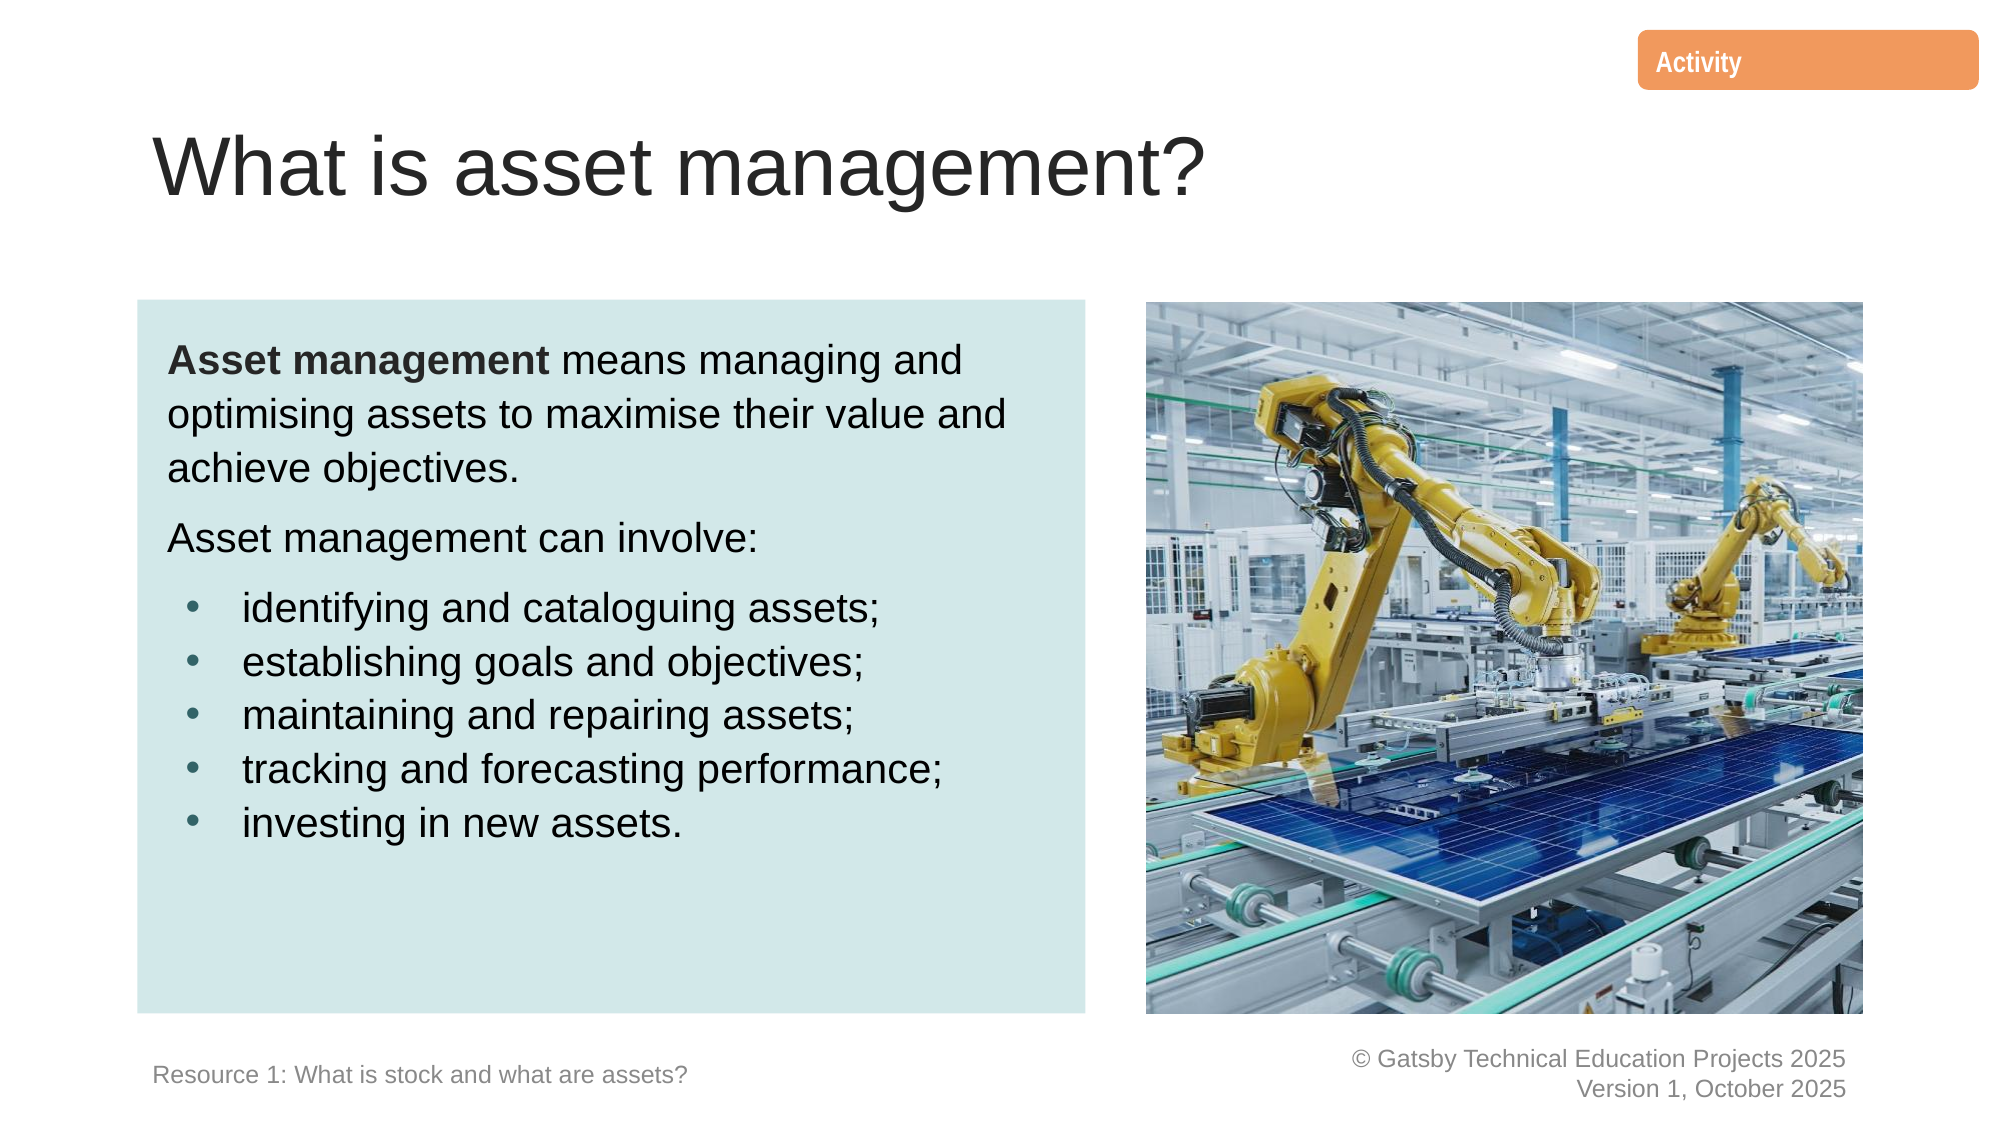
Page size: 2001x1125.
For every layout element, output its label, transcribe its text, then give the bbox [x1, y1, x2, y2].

list Resource 1: What is stock and what are assets? [137, 1042, 829, 1103]
text_box Activity [1637, 29, 1979, 90]
title What is asset management? [137, 59, 1863, 278]
list Asset management means managing and optimising assets to maximise their value and achieve objectives. Asset management can involve: identifying and cataloguing assets; establishing goals and objectives; maintaining and repairing assets; tracking and forecasting performance; investing in new assets. [137, 299, 1086, 1014]
picture [1146, 302, 1863, 1017]
